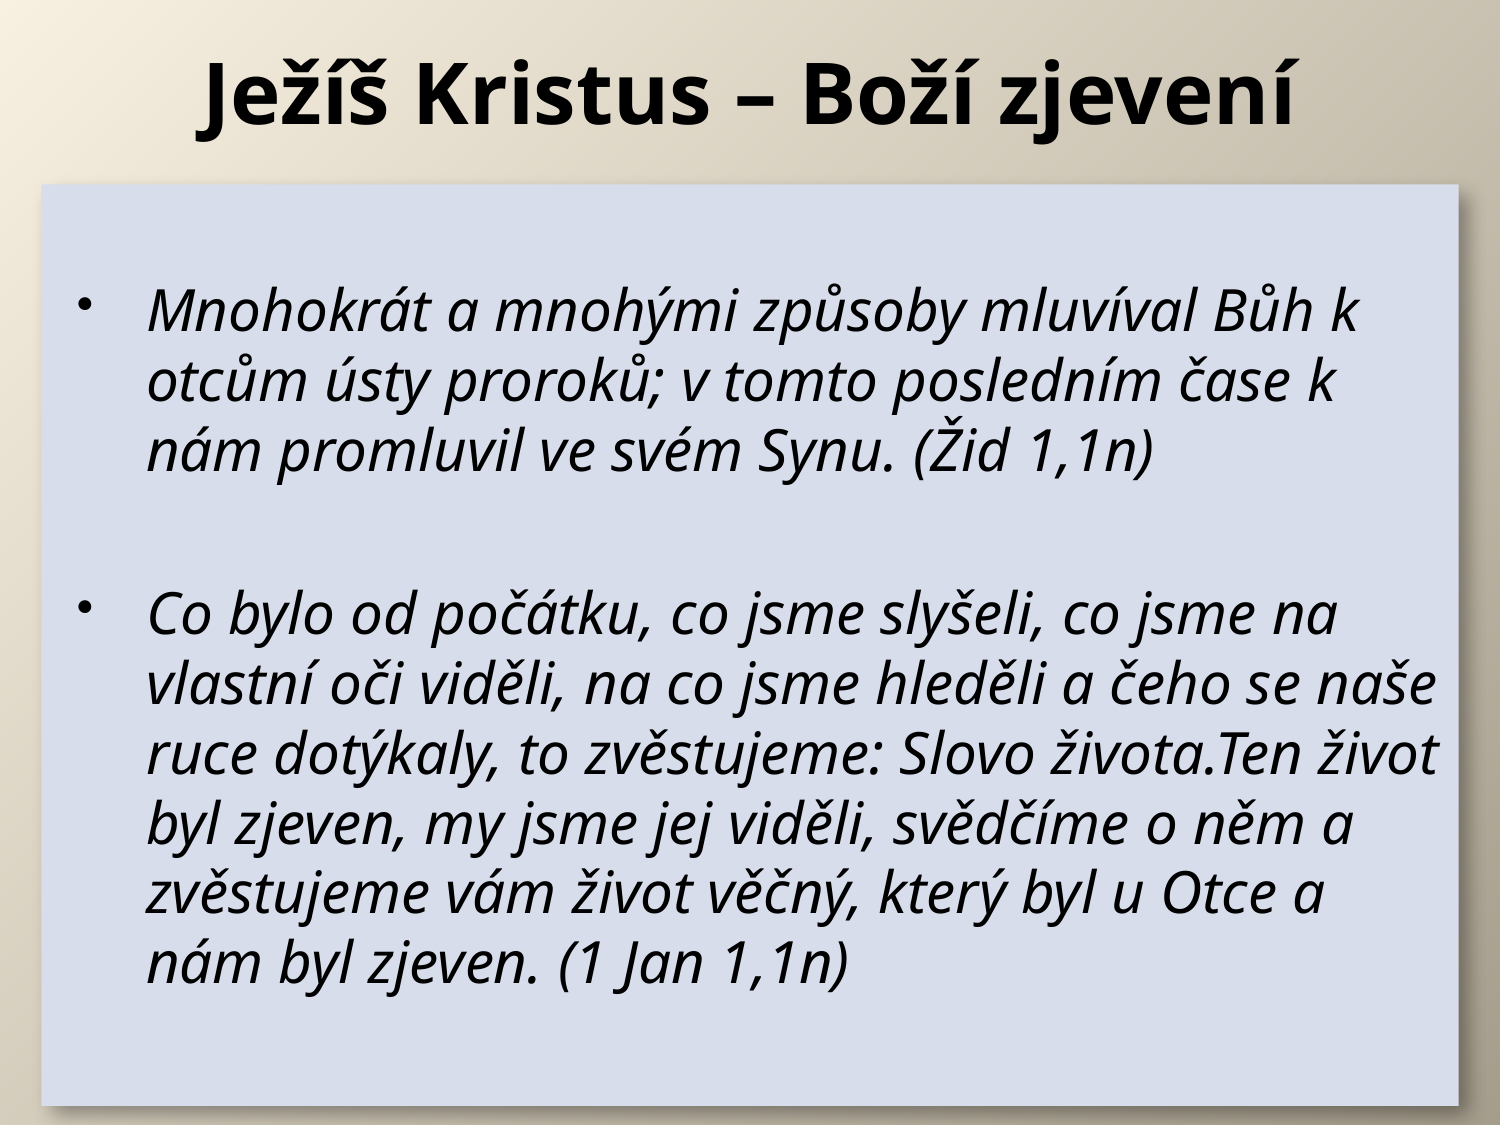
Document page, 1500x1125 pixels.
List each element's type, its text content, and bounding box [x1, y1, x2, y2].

title Ježíš Kristus – Boží zjevení [17, 19, 1483, 161]
list Mnohokrát a mnohými způsoby mluvíval Bůh k otcům ústy proroků; v tomto posledním čase k nám promluvil ve svém Synu. (Žid 1,1n) Co bylo od počátku, co jsme slyšeli, co jsme na vlastní oči viděli, na co jsme hleděli a čeho se naše ruce dotýkaly, to zvěstujeme: Slovo života.Ten život byl zjeven, my jsme jej viděli, svědčíme o něm a zvěstujeme vám život věčný, který byl u Otce a nám byl zjeven. (1 Jan 1,1n) [41, 184, 1459, 1107]
